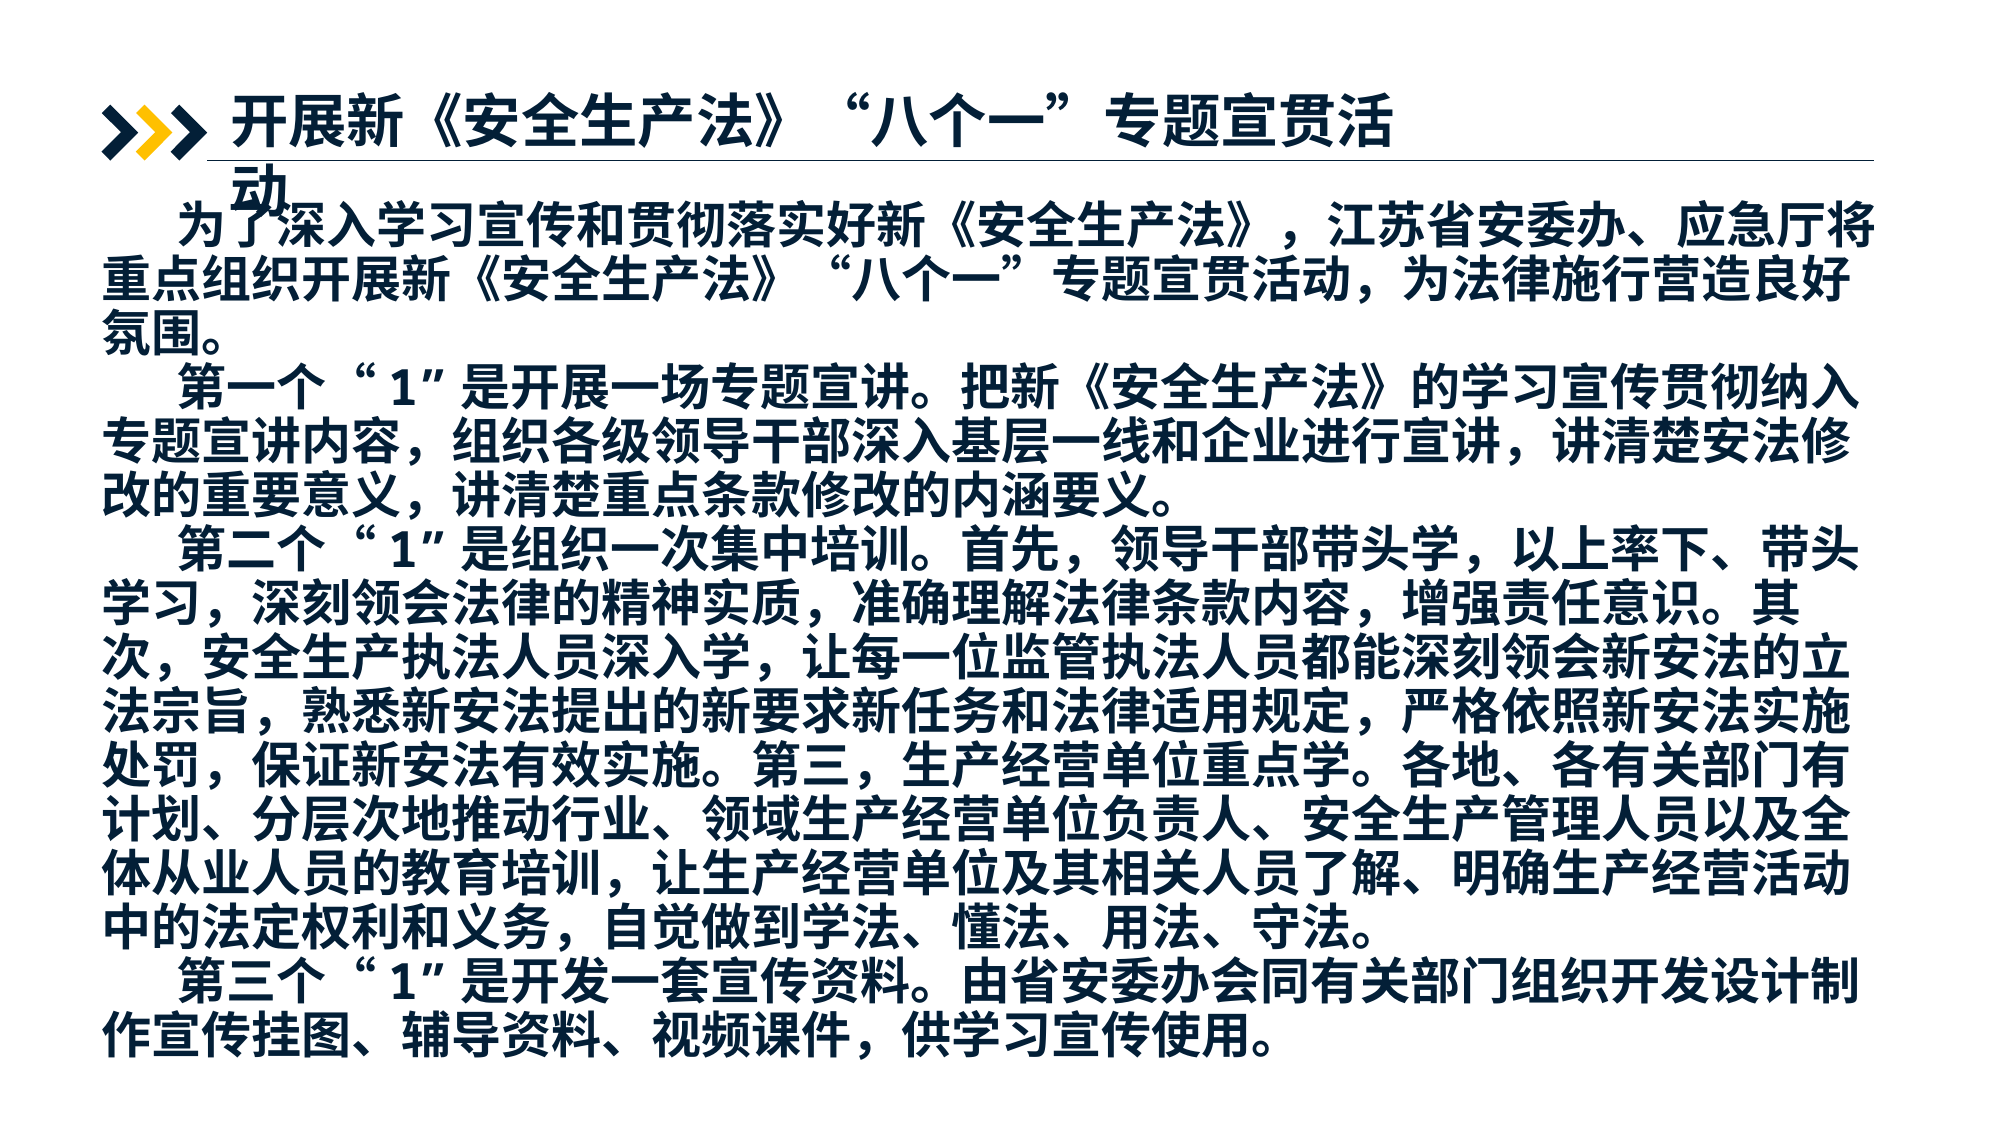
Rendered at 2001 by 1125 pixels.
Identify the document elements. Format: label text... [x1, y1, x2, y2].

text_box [101, 104, 1875, 161]
text_box 为了深入学习宣传和贯彻落实好新《安全生产法》，江苏省安委办、应急厅将重点组织开展新《安全生产法》“八个一”专题宣贯活动，为法律施行营造良好氛围。 第一个“1”是开展一场专题宣讲。把新《安全生产法》的学习宣传贯彻纳入专题宣讲内容，组织各级领导干部深入基层一线和企业进行宣讲，讲清楚安法修改的重要意义，讲清楚重点条款修改的内涵要义。 第二个“1”是组织一次集中培训。首先，领导干部带头学，以上率下、带头学习，深刻领会法律的精神实质，准确理解法律条款内容，增强责任意识。其次，安全生产执法人员深入学，让每一位监管执法人员都能深刻领会新安法的立法宗旨，熟悉新安法提出的新要求新任务和法律适用规定，严格依照新安法实施处罚，保证新安法有效实施。第三，生产经营单位重点学。各地、各有关部门有计划、分层次地推动行业、领域生产经营单位负责人、安全生产管理人员以及全体从业人员的教育培训，让生产经营单位及其相关人员了解、明确生产经营活动中的法定权利和义务，自觉做到学法、懂法、用法、守法。 第三个“1”是开发一套宣传资料。由省安委办会同有关部门组织开发设计制作宣传挂图、辅导资料、视频课件，供学习宣传使用。 [86, 192, 1914, 1072]
text_box 开展新《安全生产法》“八个一”专题宣贯活动 [218, 78, 1450, 104]
text_box 开展新《安全生产法》“八个一”专题宣贯活动 [218, 161, 1450, 192]
